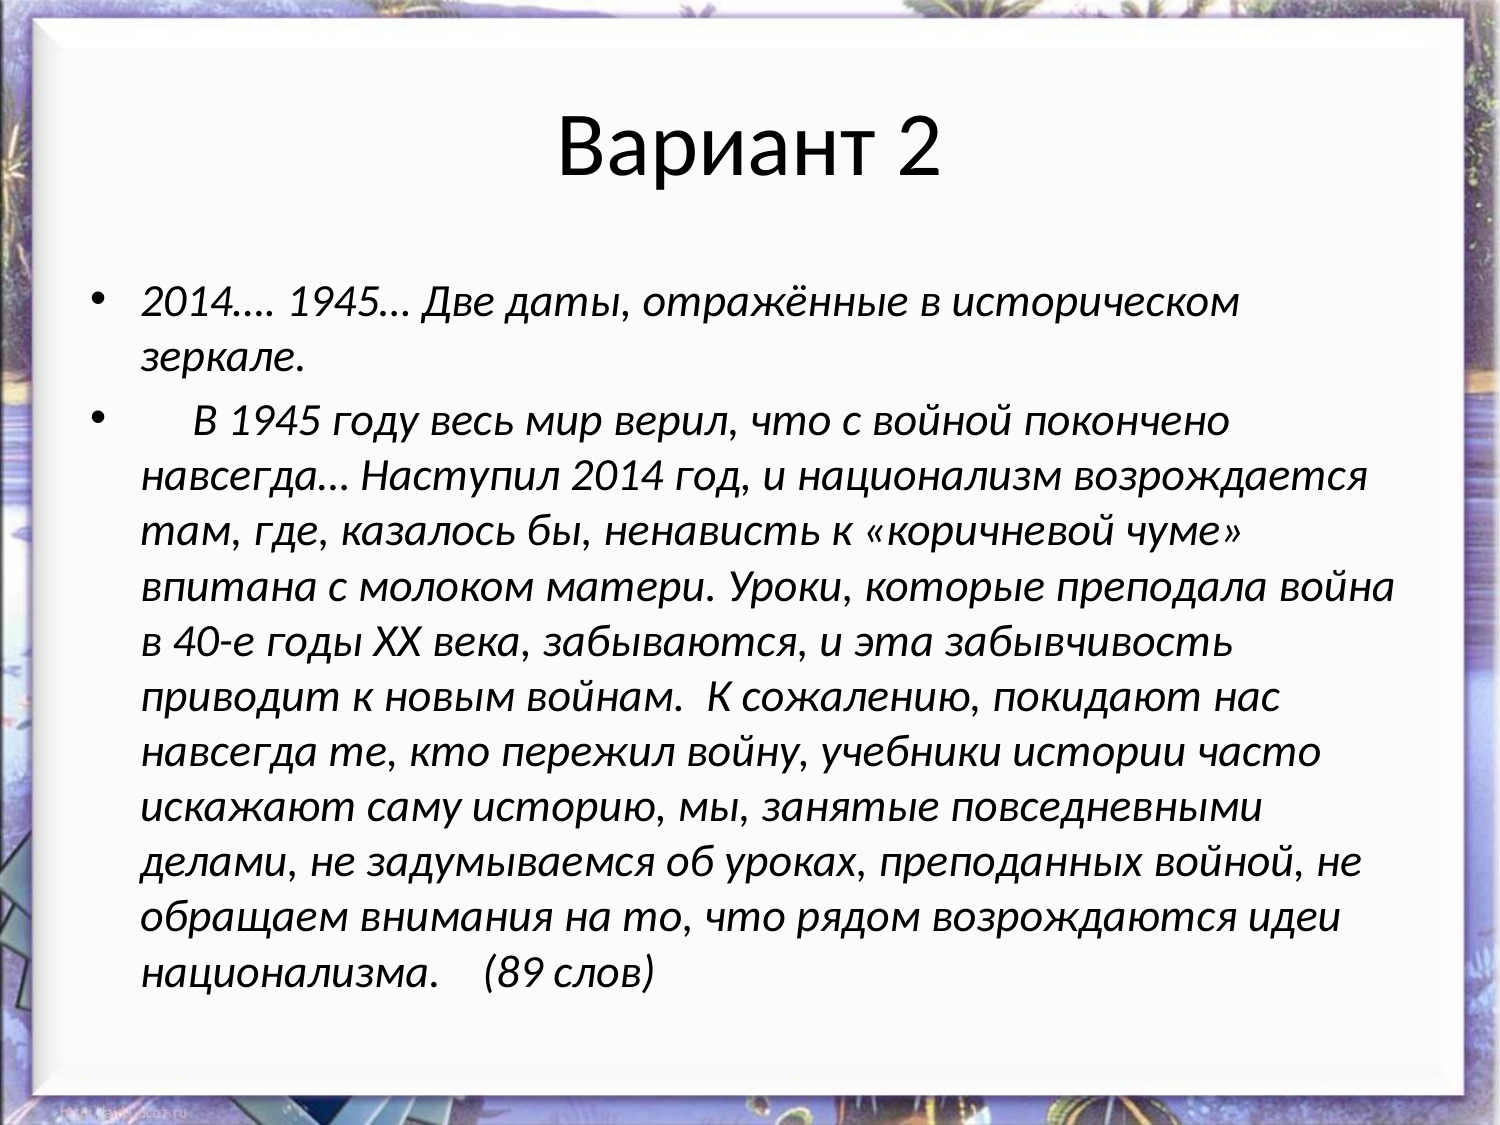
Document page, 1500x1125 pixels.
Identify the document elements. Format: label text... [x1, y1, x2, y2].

list 2014…. 1945… Две даты, отражённые в историческом зеркале. В 1945 году весь мир верил, что с войной покончено навсегда… Наступил 2014 год, и национализм возрождается там, где, казалось бы, ненависть к «коричневой чуме» впитана с молоком матери. Уроки, которые преподала война в 40-е годы XX века, забываются, и эта забывчивость приводит к новым войнам. К сожалению, покидают нас навсегда те, кто пережил войну, учебники истории часто искажают саму историю, мы, занятые повседневными делами, не задумываемся об уроках, преподанных войной, не обращаем внимания на то, что рядом возрождаются идеи национализма. (89 слов) [75, 262, 1425, 1005]
title Вариант 2 [75, 45, 1425, 233]
picture [0, 0, 1500, 1125]
